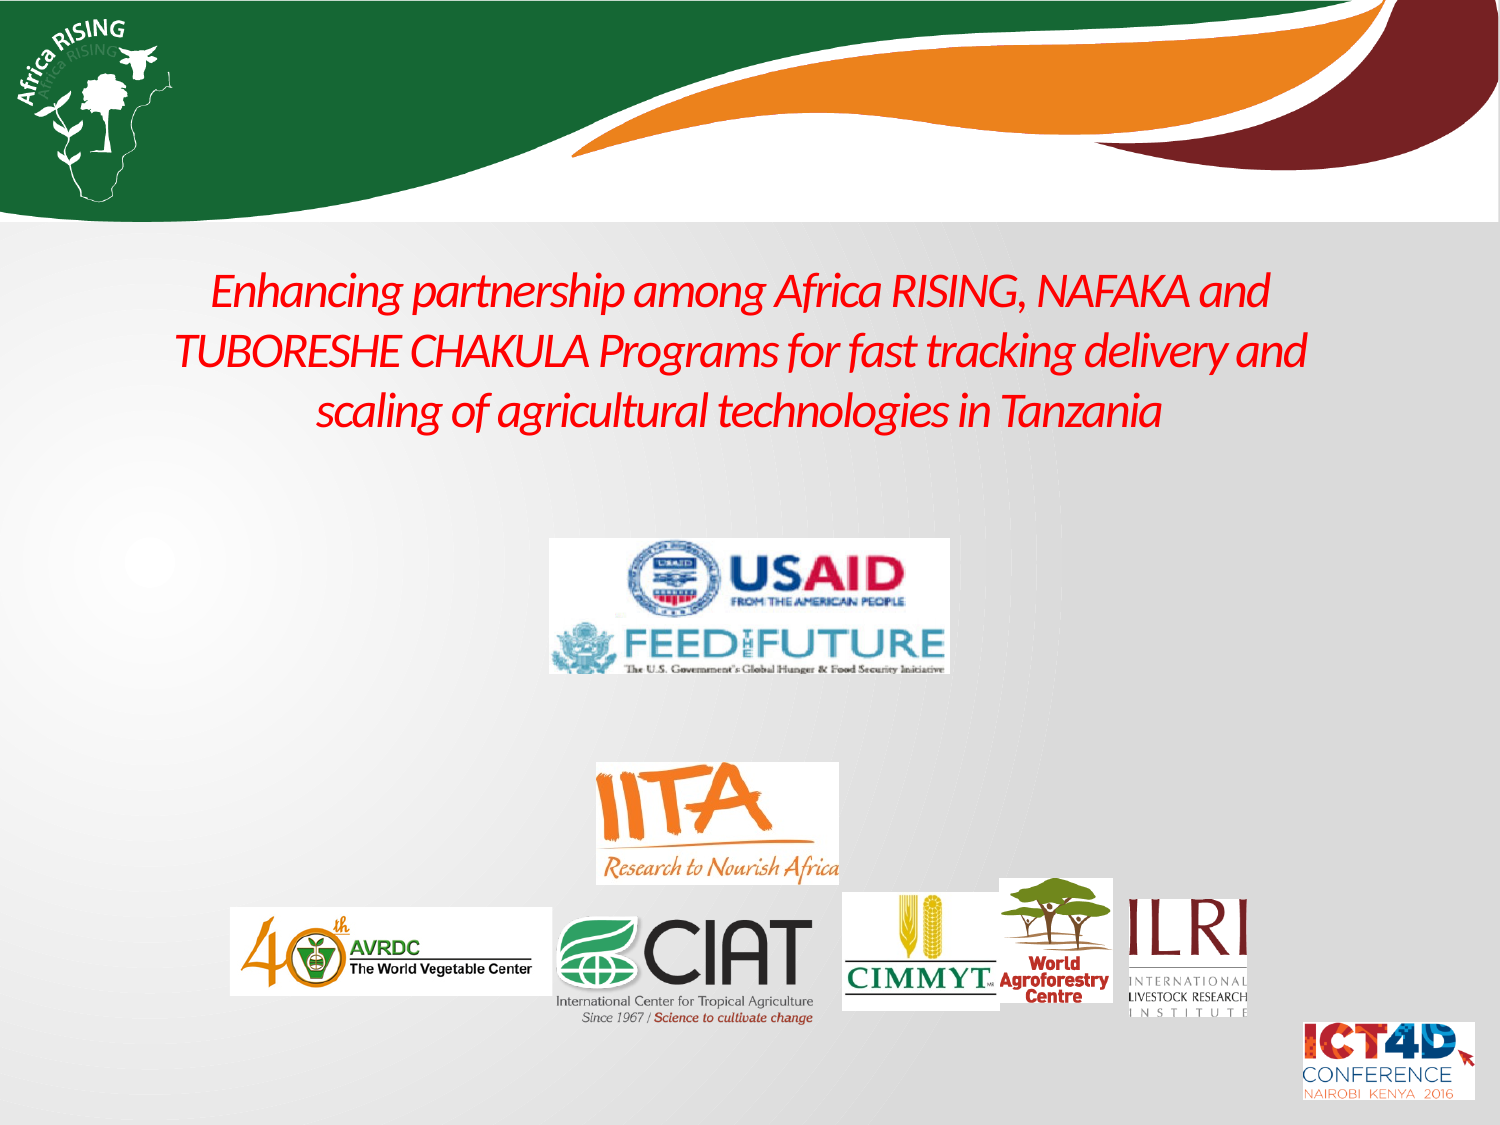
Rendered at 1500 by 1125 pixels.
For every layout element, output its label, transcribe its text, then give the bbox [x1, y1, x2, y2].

picture [0, 0, 1499, 222]
picture [1302, 1021, 1476, 1101]
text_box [229, 761, 1247, 1026]
picture [549, 538, 951, 674]
title Enhancing partnership among Africa RISING, NAFAKA and TUBORESHE CHAKULA Programs for fast tracking delivery and scaling of agricultural technologies in Tanzania [114, 249, 1365, 463]
